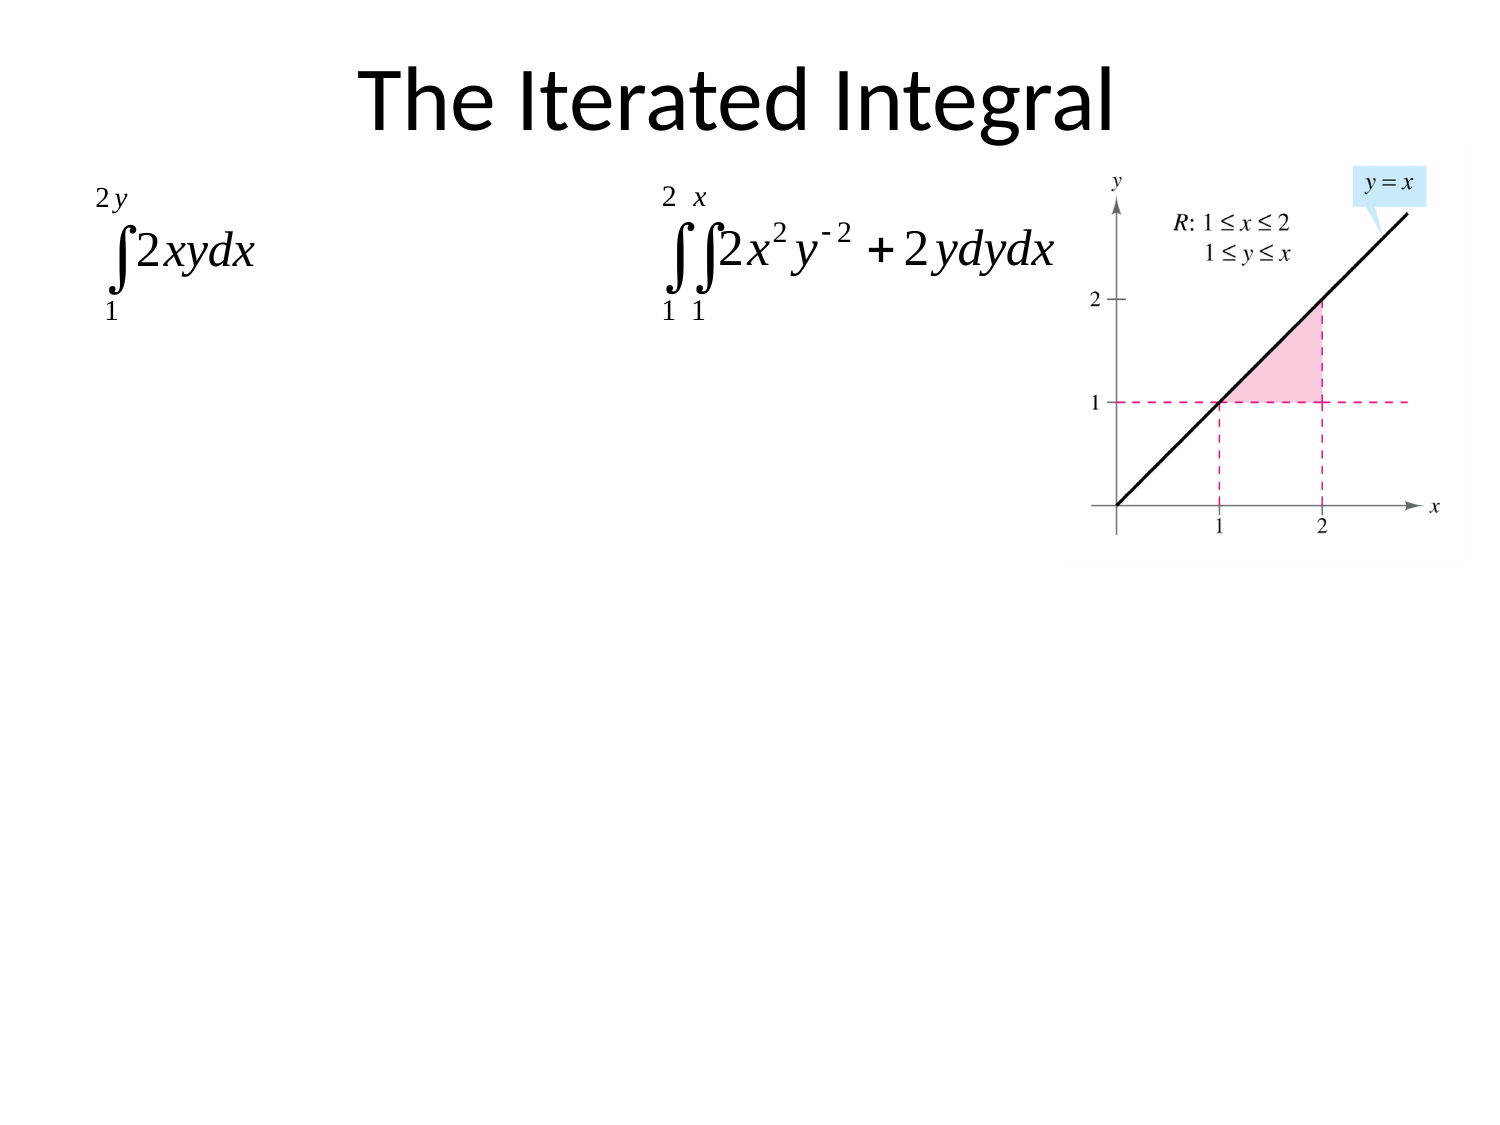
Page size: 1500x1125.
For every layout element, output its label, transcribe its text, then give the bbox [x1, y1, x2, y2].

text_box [87, 174, 263, 330]
picture [1062, 137, 1469, 563]
title The Iterated Integral [99, 0, 1375, 188]
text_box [649, 174, 1057, 330]
